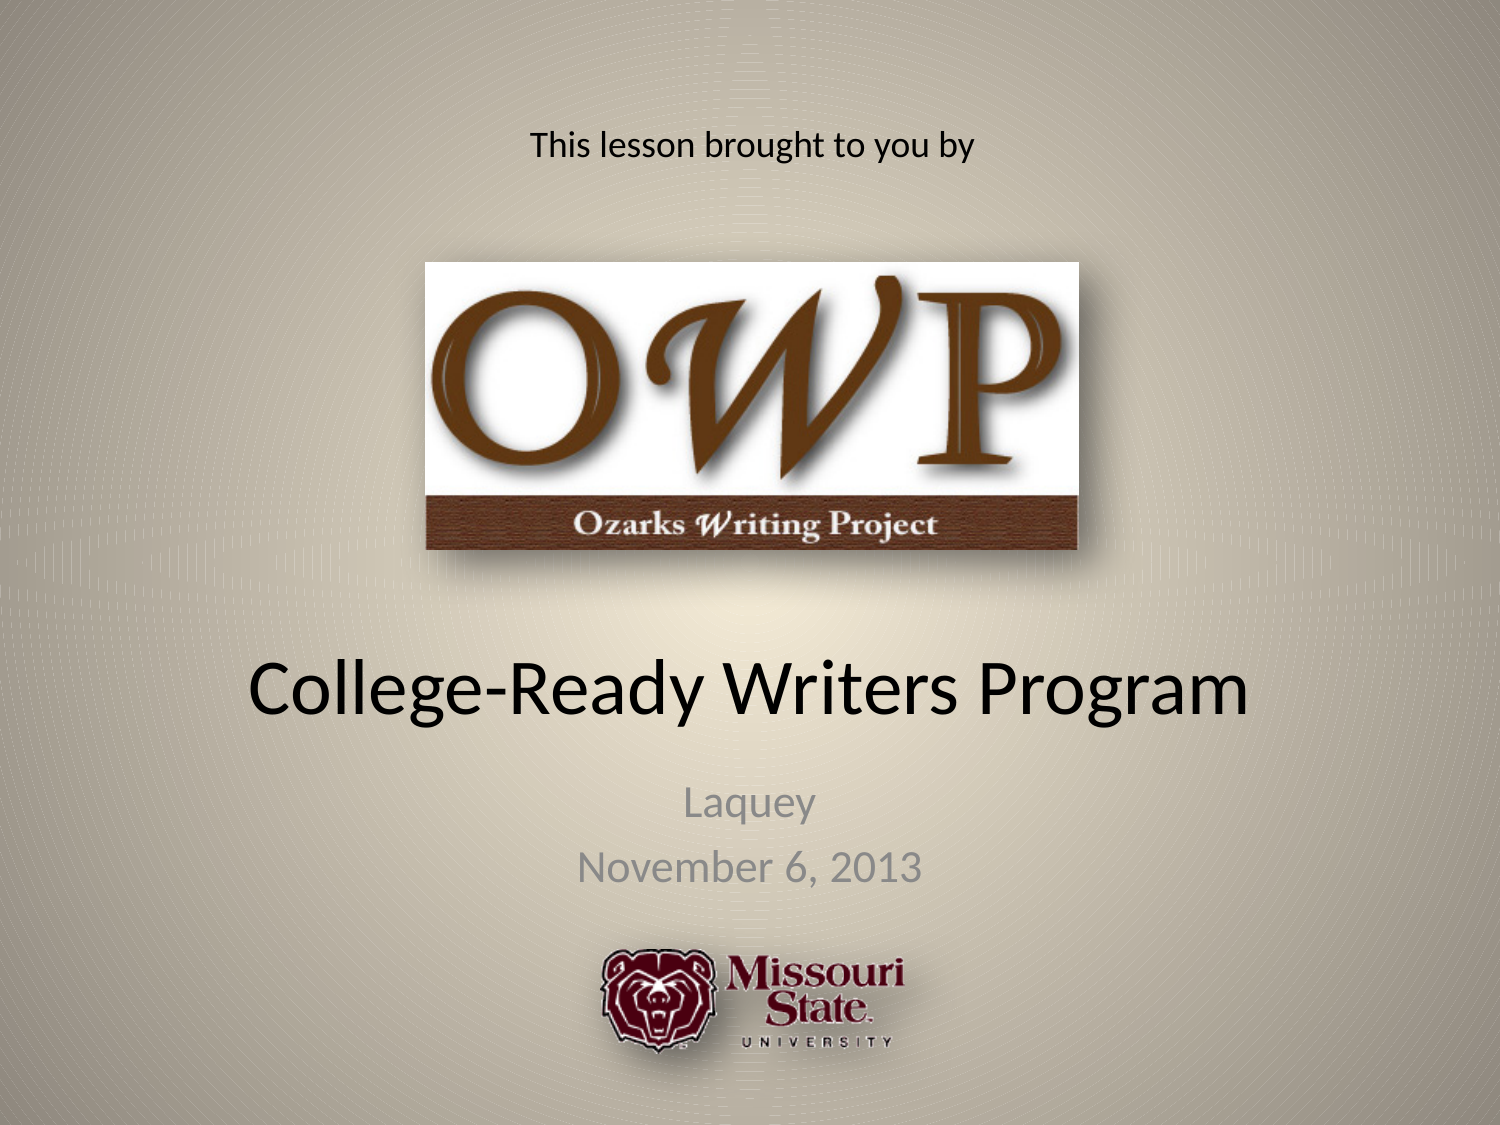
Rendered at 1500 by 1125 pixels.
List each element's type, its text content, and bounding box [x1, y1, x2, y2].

picture [599, 949, 905, 1054]
title College-Ready Writers Program [112, 600, 1388, 767]
picture [424, 262, 1080, 551]
subtitle Laquey November 6, 2013 [225, 699, 1275, 901]
text_box This lesson brought to you by [515, 112, 991, 173]
